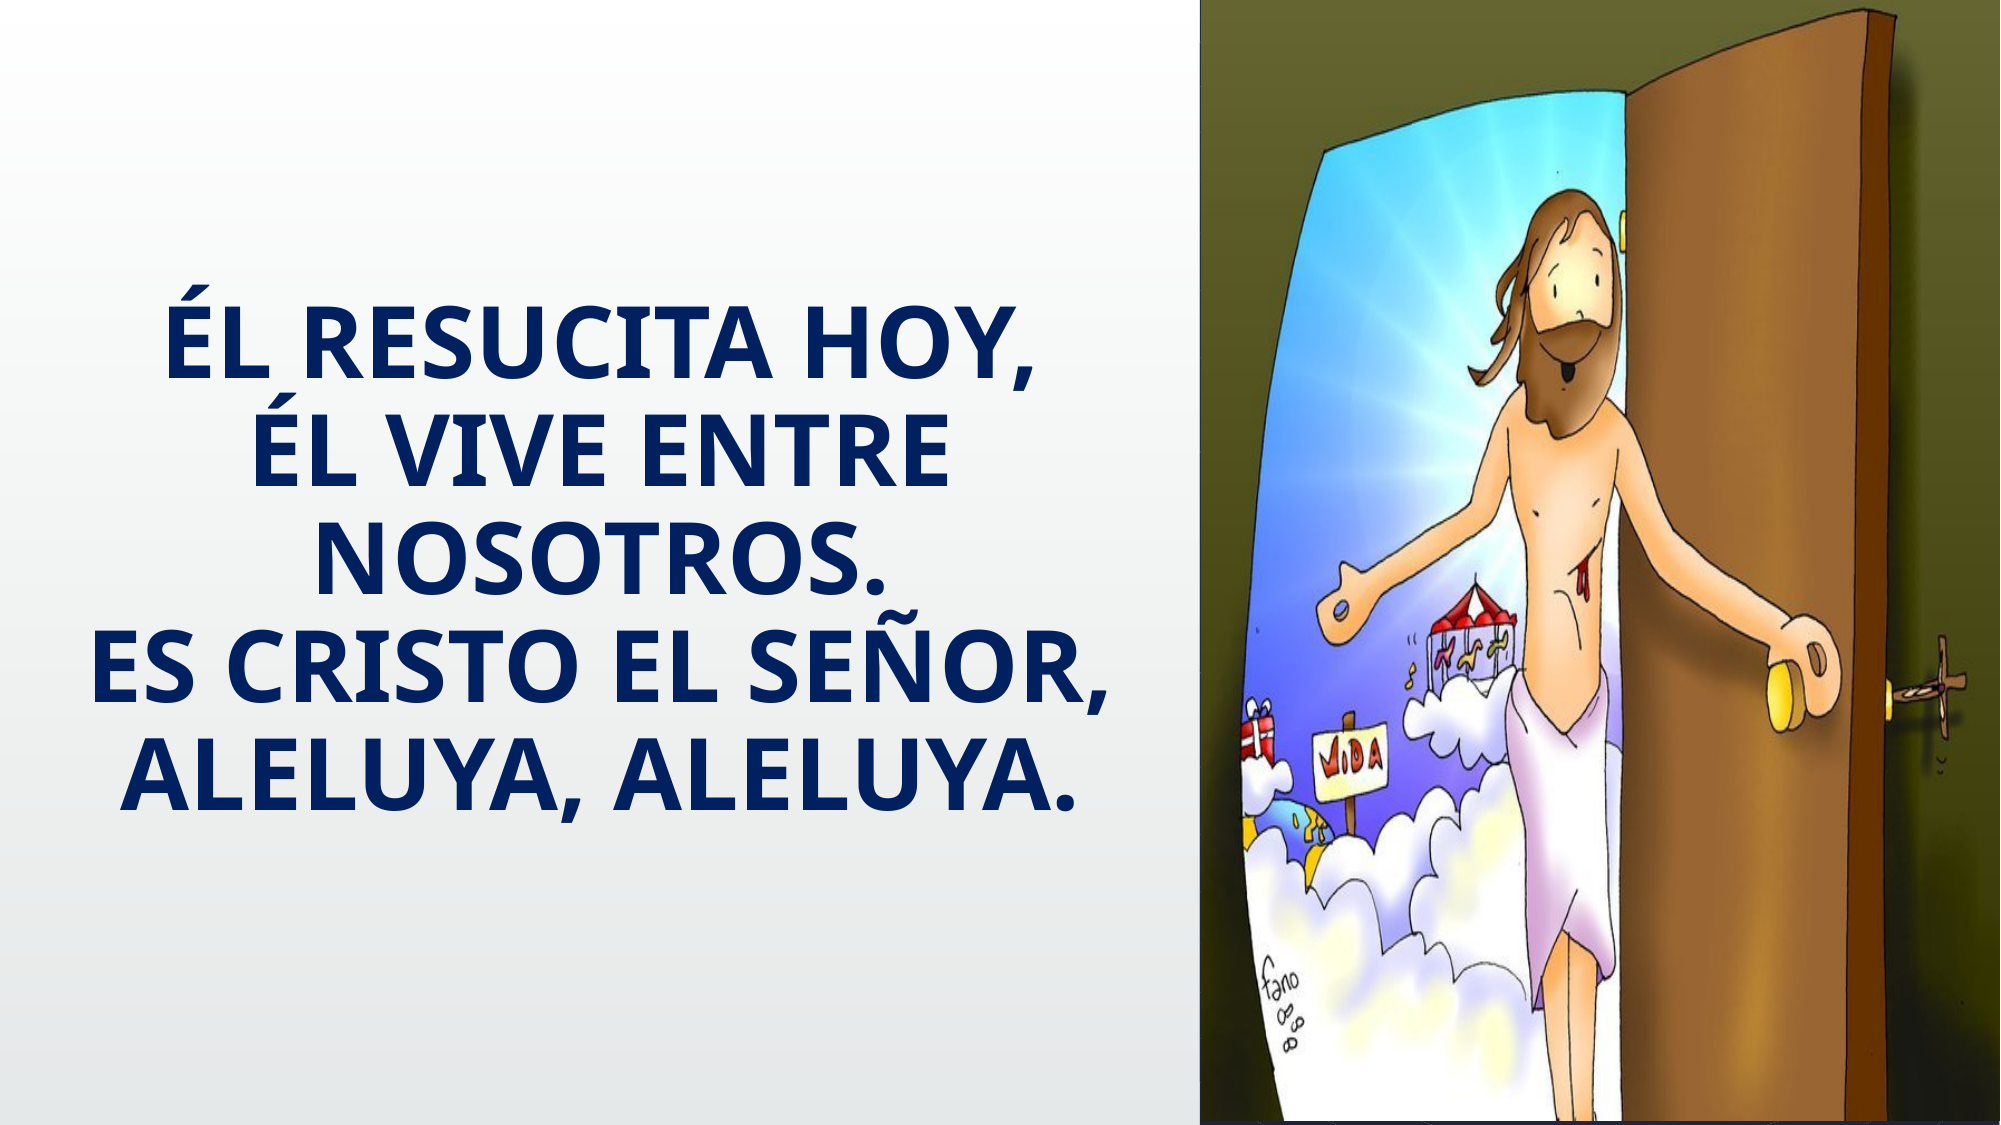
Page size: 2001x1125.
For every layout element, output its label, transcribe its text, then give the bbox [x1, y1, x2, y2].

title ÉL RESUCITA HOY, ÉL VIVE ENTRE NOSOTROS. ES CRISTO EL SEÑOR, ALELUYA, ALELUYA. [0, 0, 1200, 1125]
picture [1200, 0, 2000, 1125]
